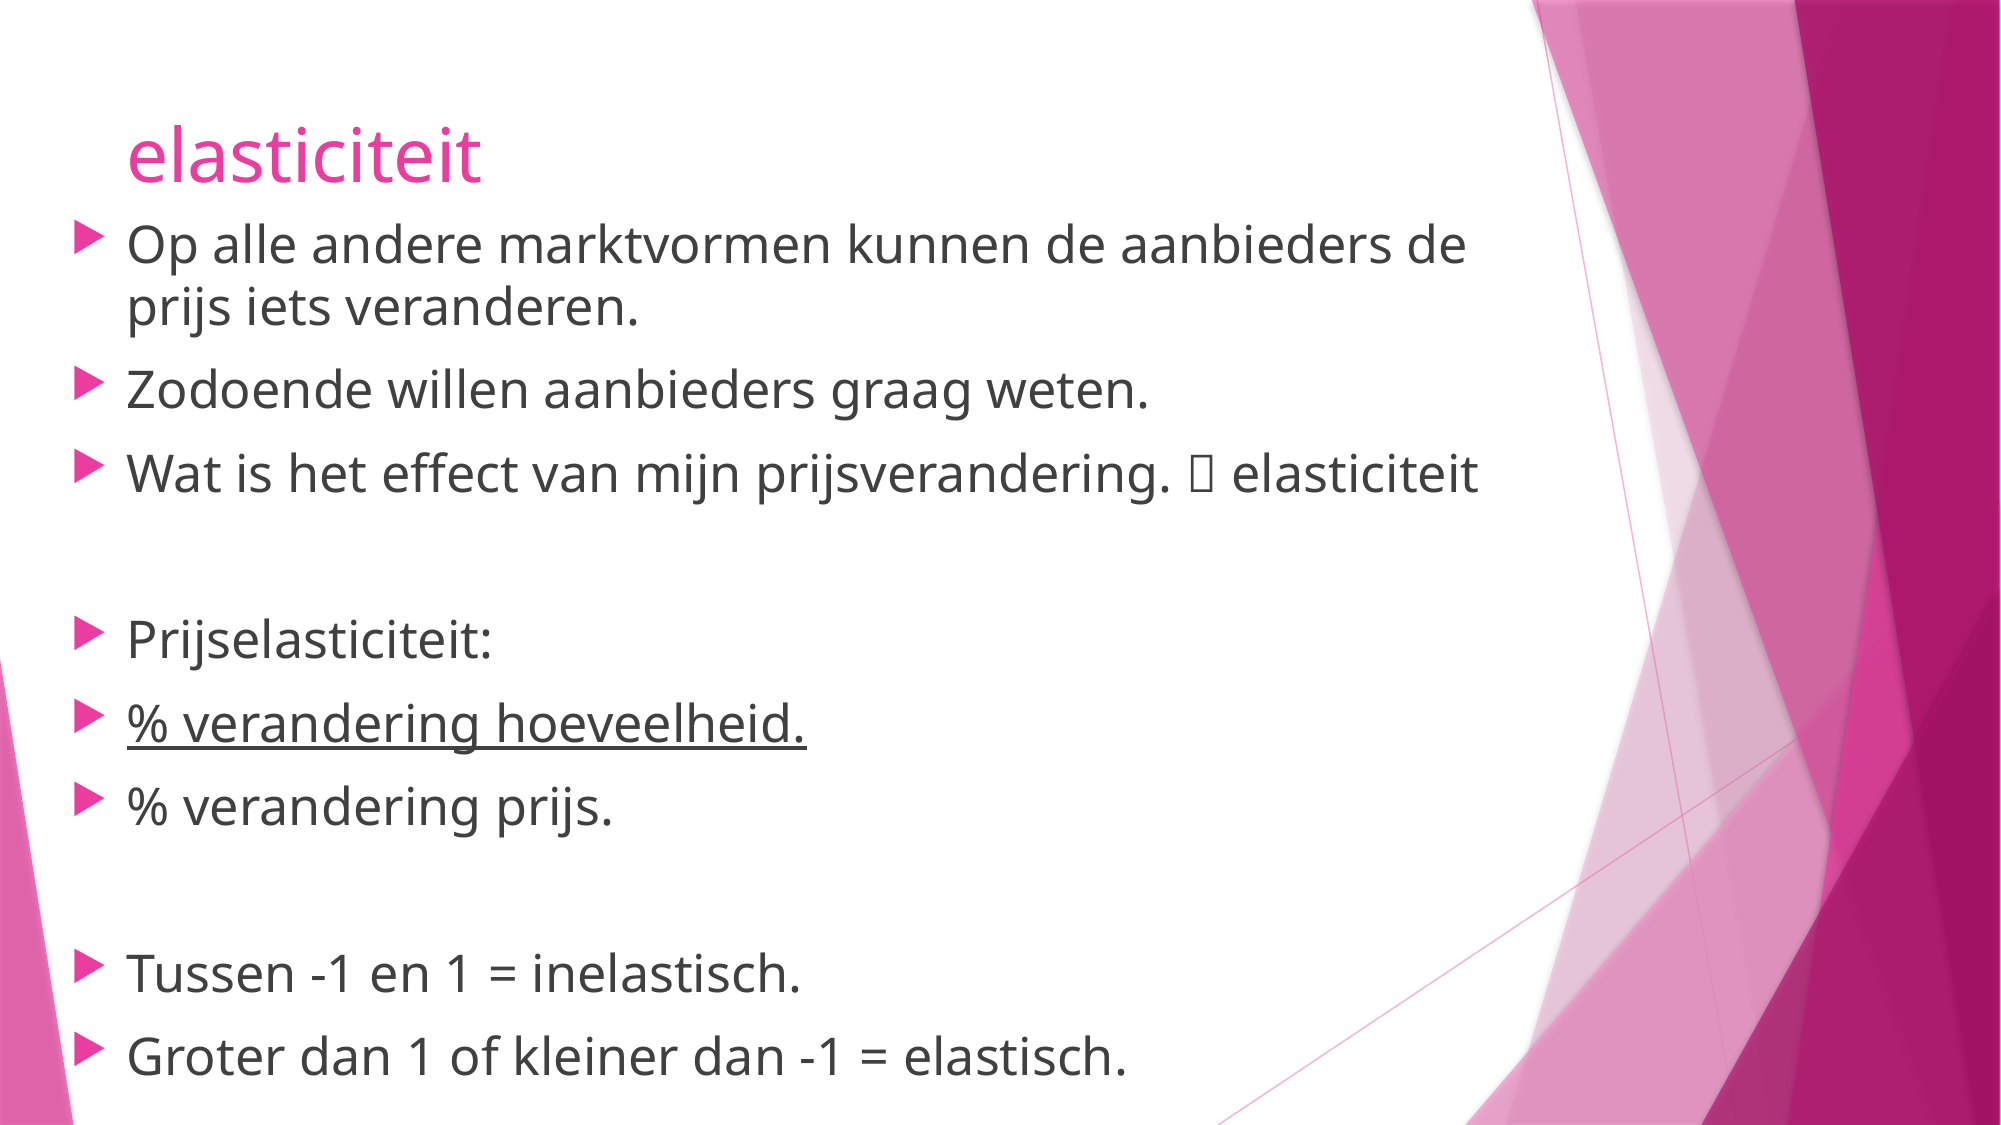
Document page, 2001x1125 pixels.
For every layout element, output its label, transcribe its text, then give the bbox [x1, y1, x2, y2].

list Op alle andere marktvormen kunnen de aanbieders de prijs iets veranderen. Zodoende willen aanbieders graag weten. Wat is het effect van mijn prijsverandering.  elasticiteit Prijselasticiteit: % verandering hoeveelheid. % verandering prijs. Tussen -1 en 1 = inelastisch. Groter dan 1 of kleiner dan -1 = elastisch. [55, 203, 1522, 991]
title elasticiteit [111, 99, 1522, 203]
